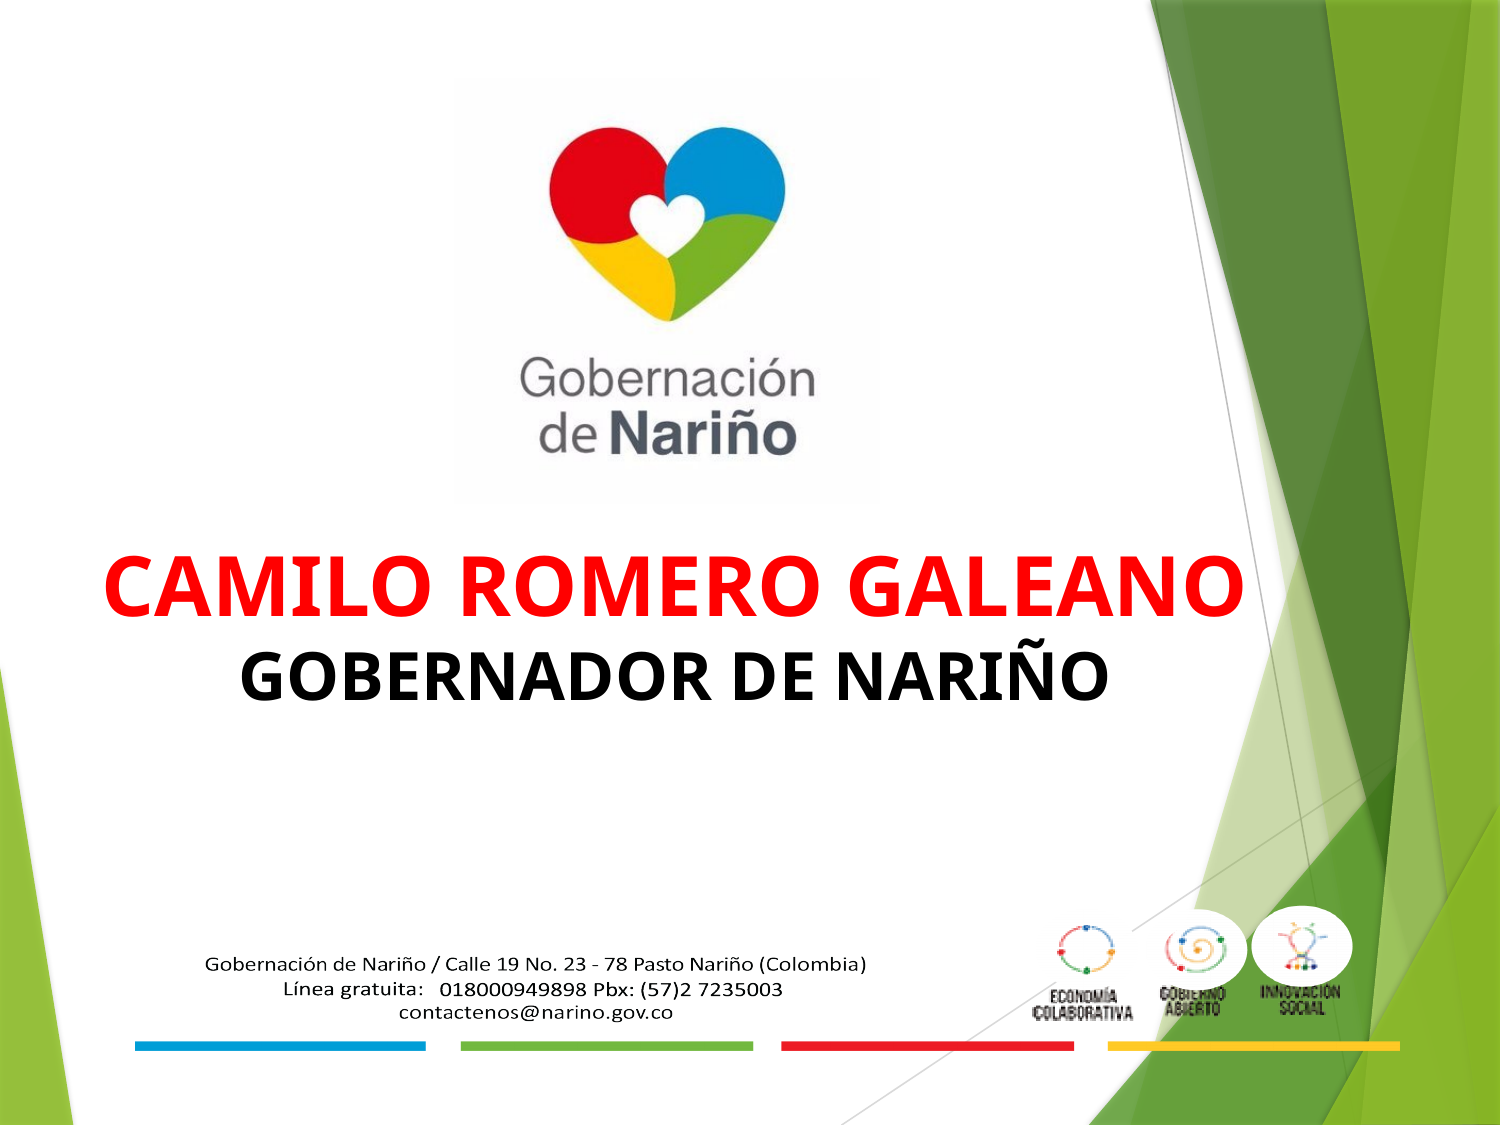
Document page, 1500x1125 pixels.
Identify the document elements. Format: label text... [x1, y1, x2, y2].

text_box CAMILO ROMERO GALEANO GOBERNADOR DE NARIÑO [76, 526, 1274, 721]
picture [135, 892, 1401, 1052]
picture [454, 77, 881, 504]
